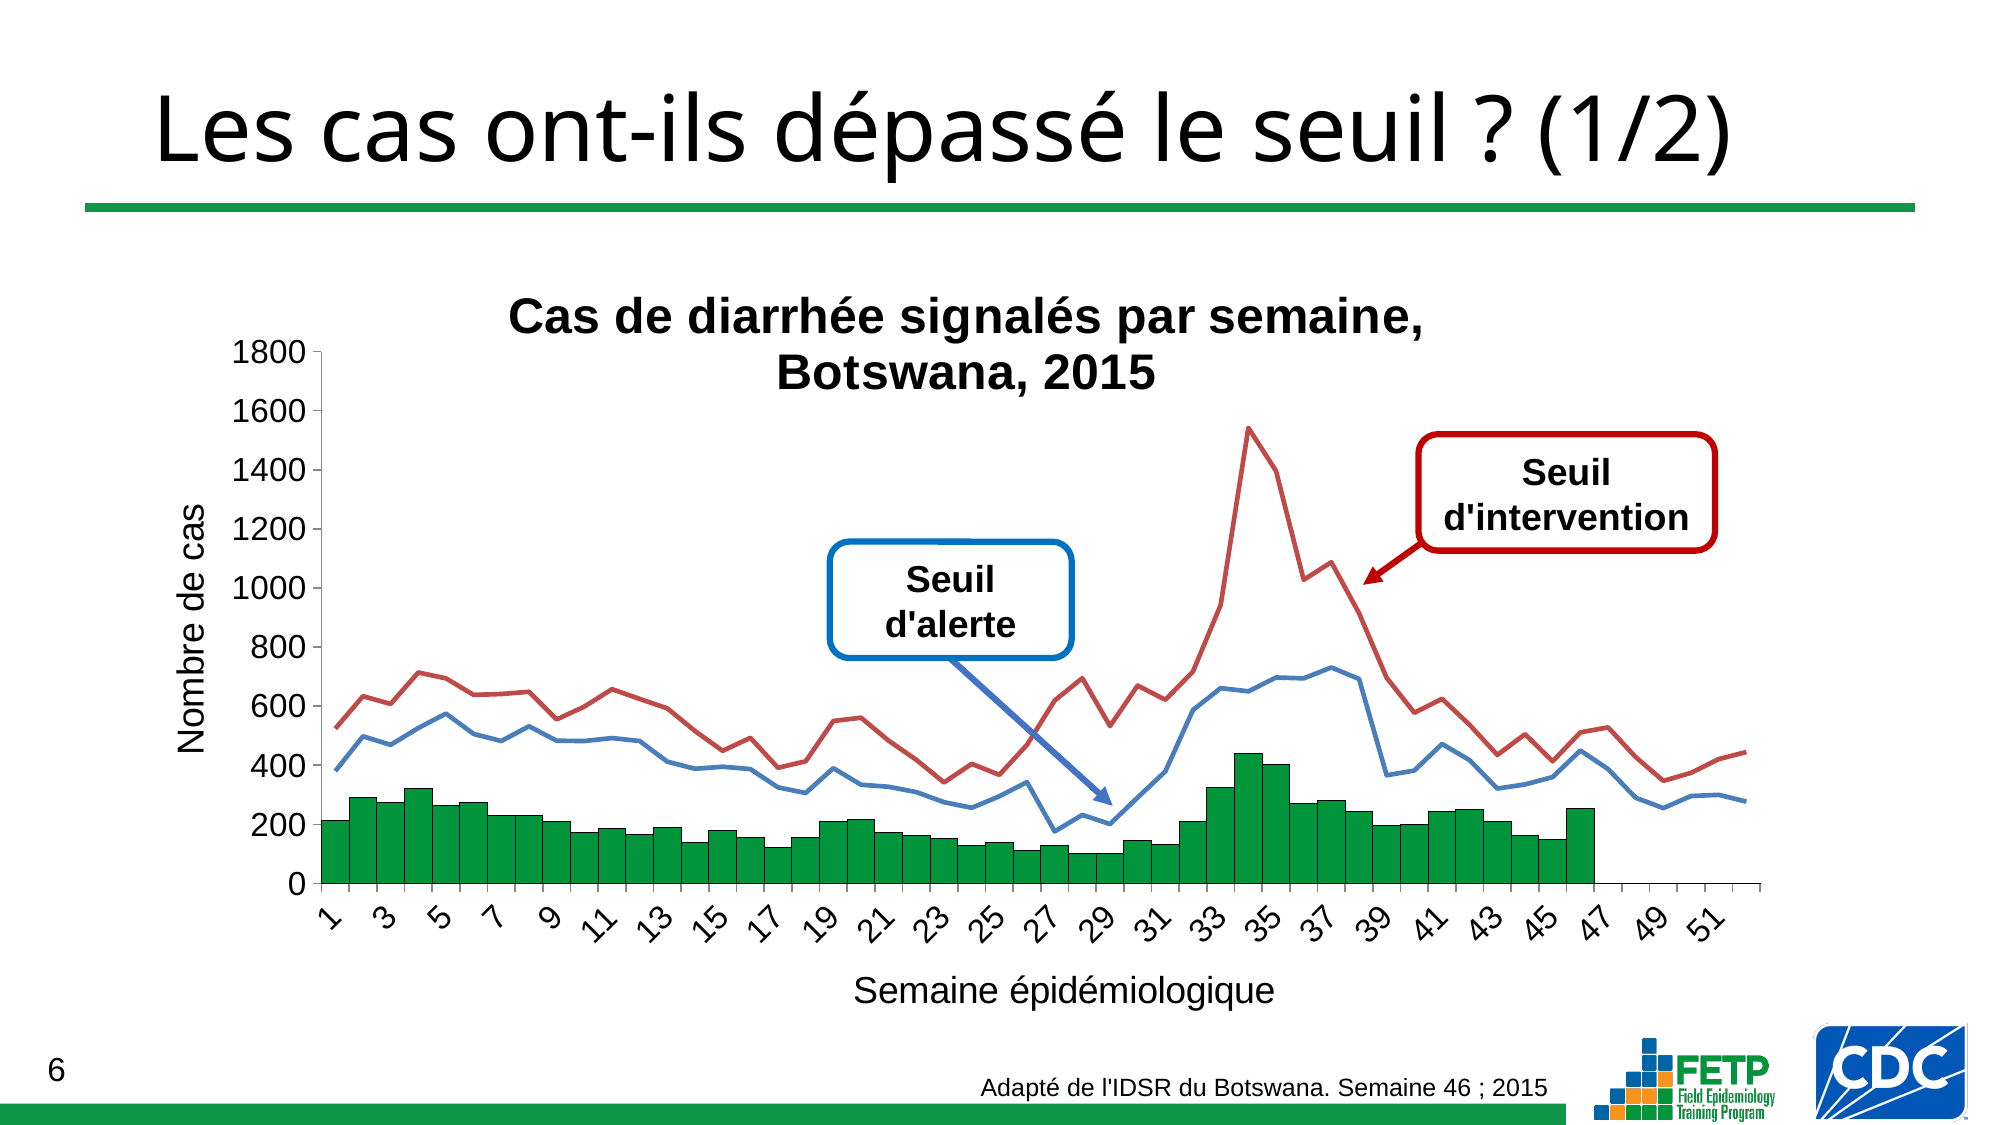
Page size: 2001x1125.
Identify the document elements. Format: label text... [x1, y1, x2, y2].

picture [1594, 1038, 1775, 1122]
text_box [1362, 433, 1716, 585]
chart [137, 273, 1837, 1028]
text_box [829, 541, 1113, 806]
list Adapté de l'IDSR du Botswana. Semaine 46 ; 2015 [781, 1067, 1565, 1103]
picture [1813, 1023, 1968, 1122]
text_box Les cas ont-ils dépassé le seuil ? (1/2) [137, 75, 1863, 207]
